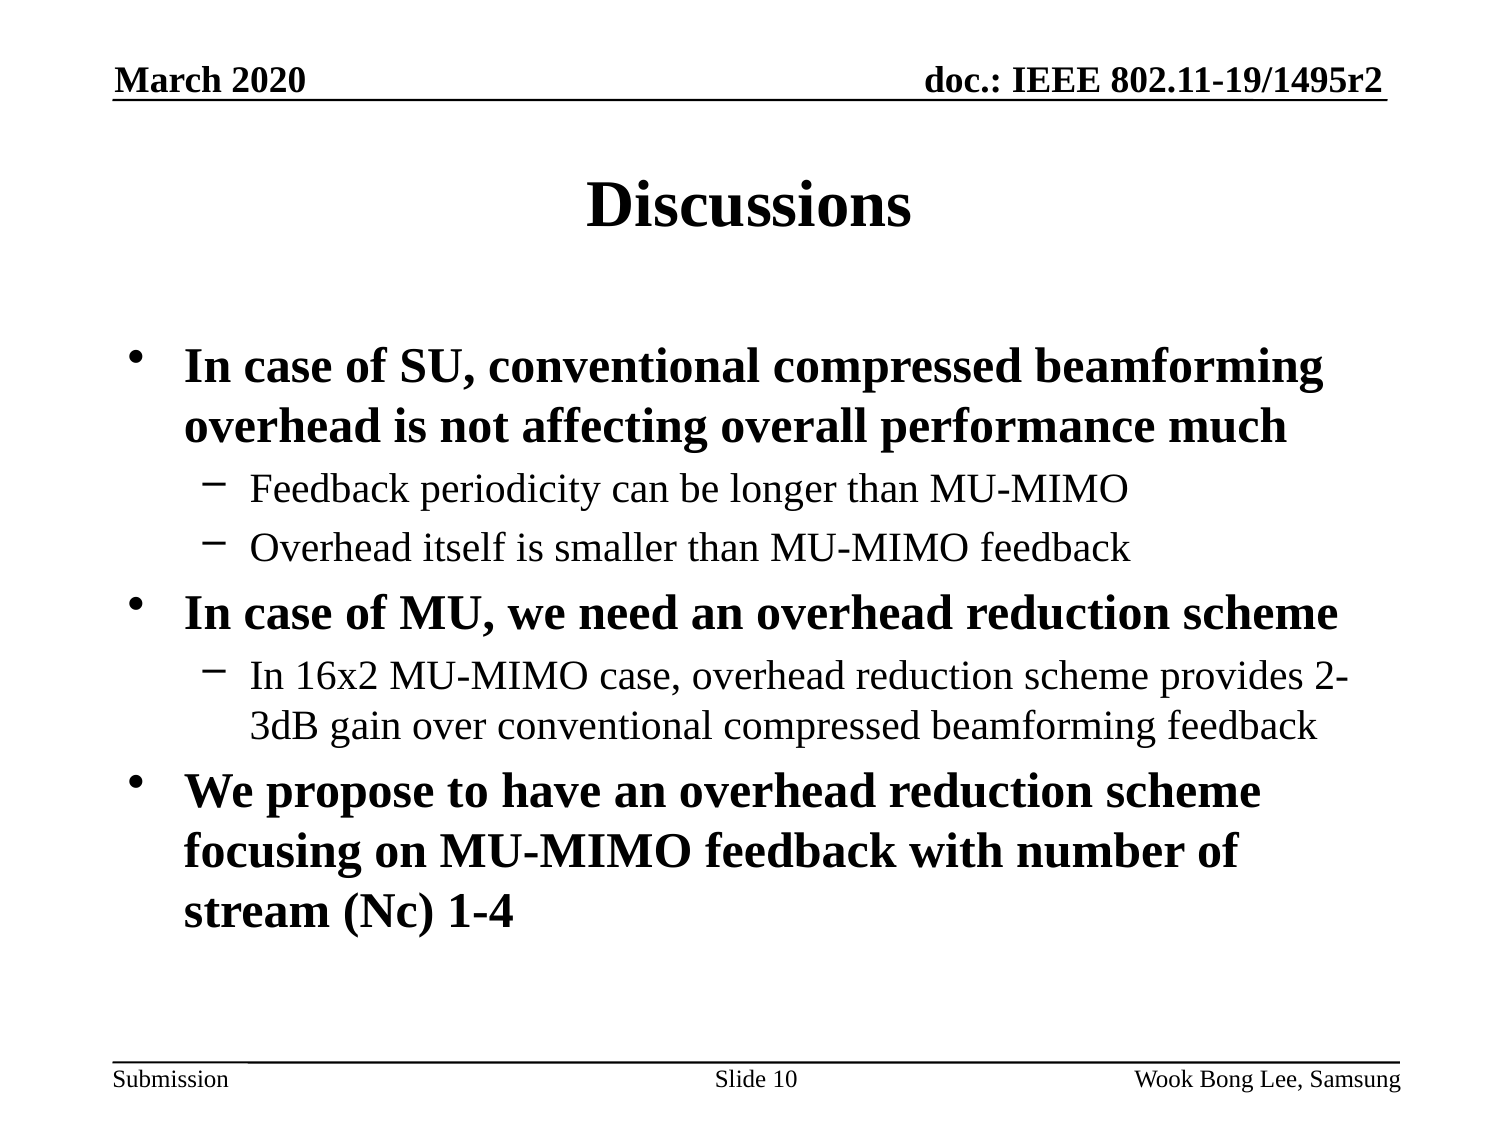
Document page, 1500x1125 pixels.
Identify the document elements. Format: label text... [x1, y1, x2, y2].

list In case of SU, conventional compressed beamforming overhead is not affecting overall performance much Feedback periodicity can be longer than MU-MIMO Overhead itself is smaller than MU-MIMO feedback In case of MU, we need an overhead reduction scheme In 16x2 MU-MIMO case, overhead reduction scheme provides 2-3dB gain over conventional compressed beamforming feedback We propose to have an overhead reduction scheme focusing on MU-MIMO feedback with number of stream (Nc) 1-4 [112, 324, 1388, 1001]
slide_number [114, 54, 309, 101]
footer Wook Bong Lee, Samsung [1130, 1061, 1402, 1093]
slide_number Slide 10 [712, 1061, 800, 1093]
title Discussions [112, 112, 1388, 288]
